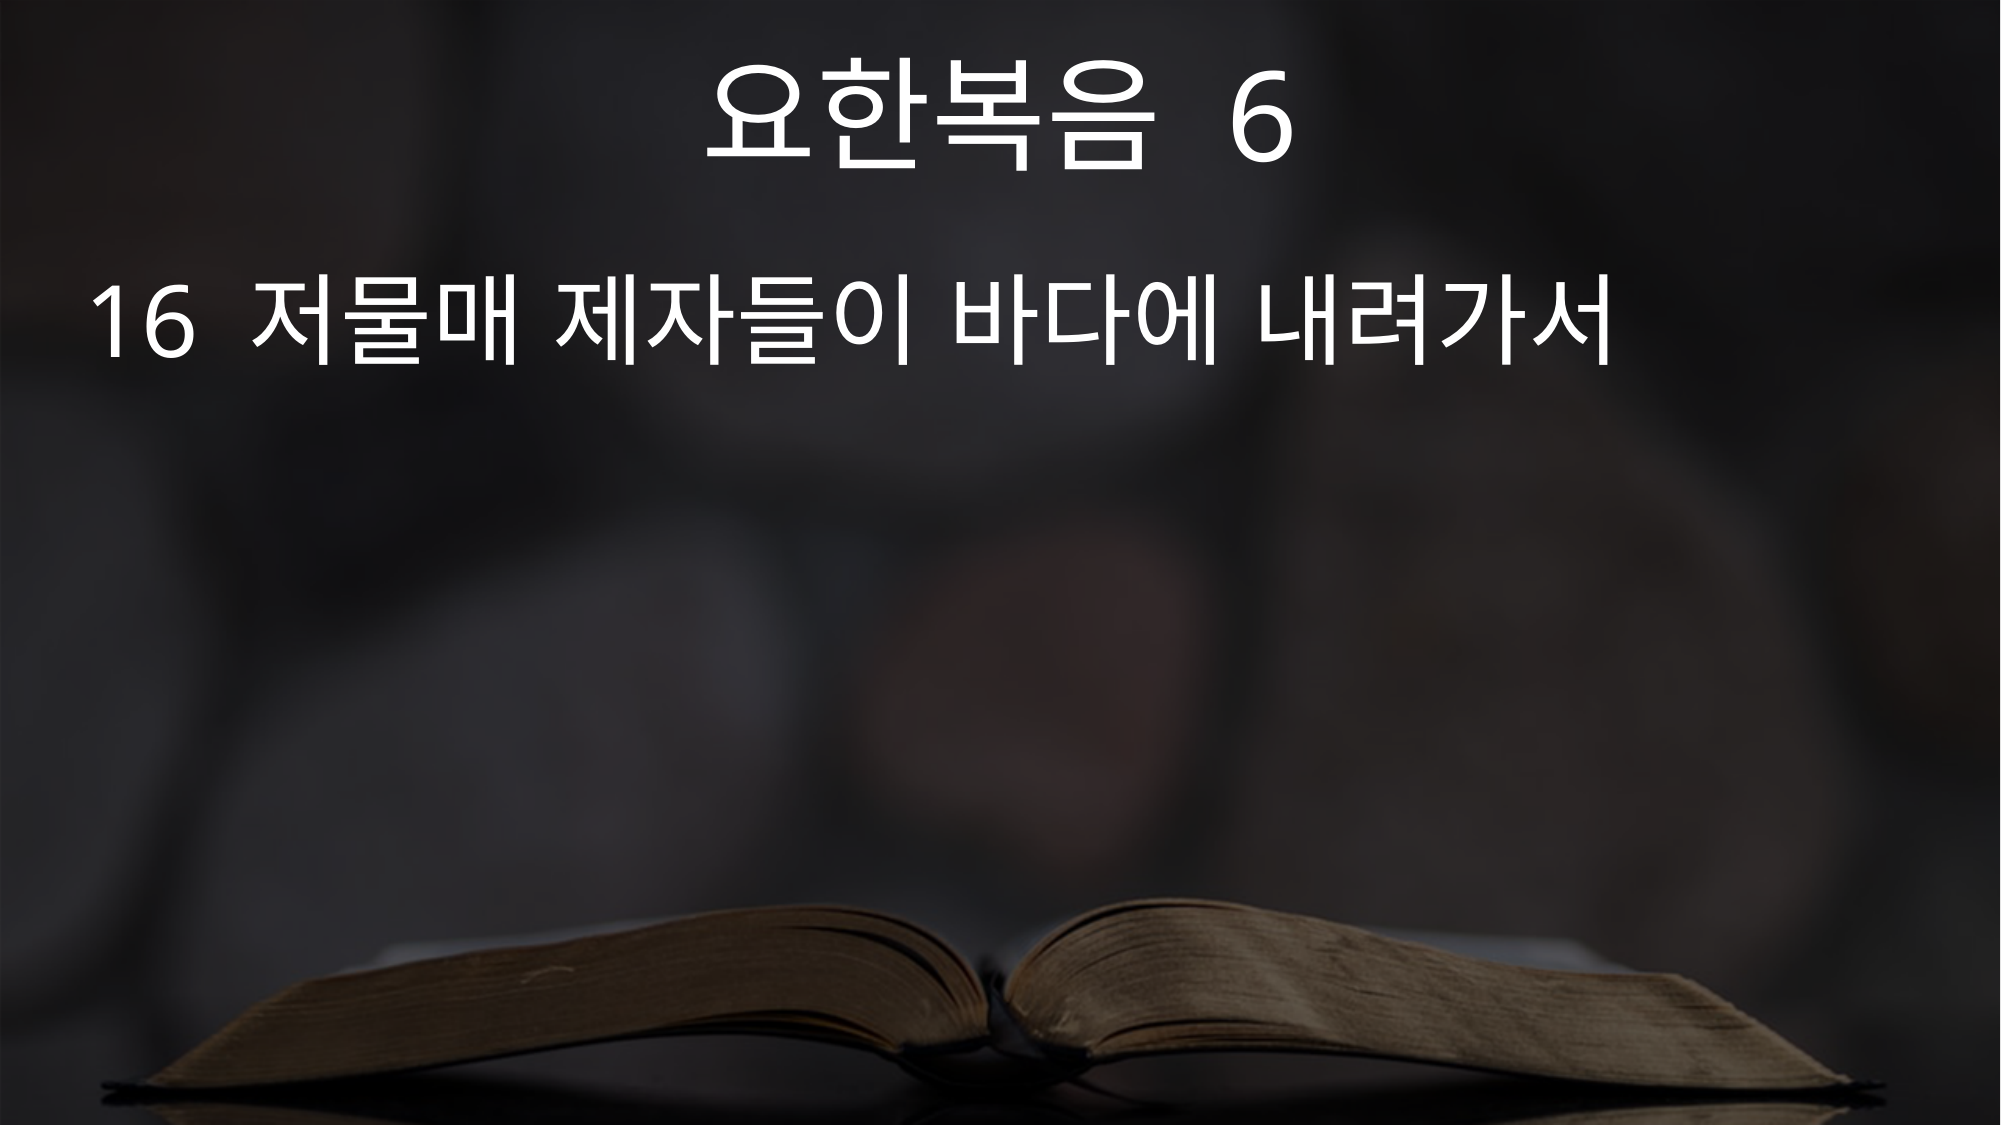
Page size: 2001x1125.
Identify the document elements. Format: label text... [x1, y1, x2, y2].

footer 요한복음 6 [0, 32, 2000, 192]
picture [0, 0, 2001, 1125]
list 16 저물매 제자들이 바다에 내려가서 [69, 263, 1953, 423]
